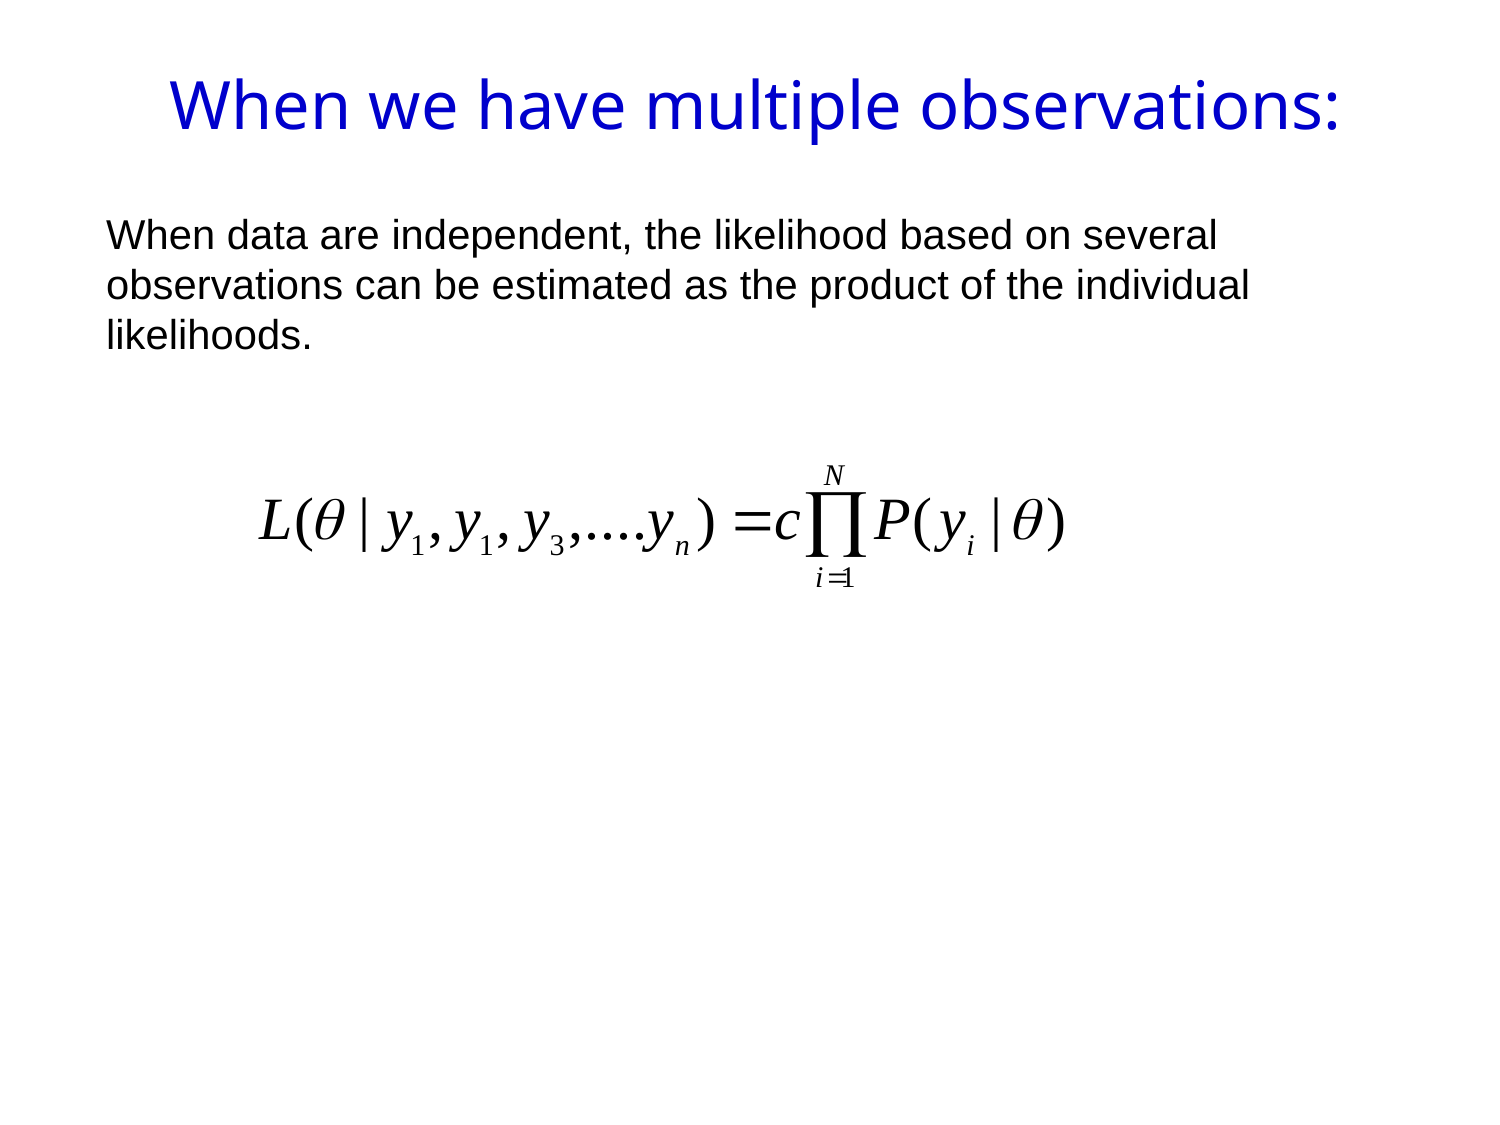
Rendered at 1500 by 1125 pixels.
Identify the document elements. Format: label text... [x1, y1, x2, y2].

title When we have multiple observations: [24, 0, 1488, 151]
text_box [249, 449, 1078, 601]
text_box When data are independent, the likelihood based on several observations can be estimated as the product of the individual likelihoods. [91, 200, 1278, 365]
